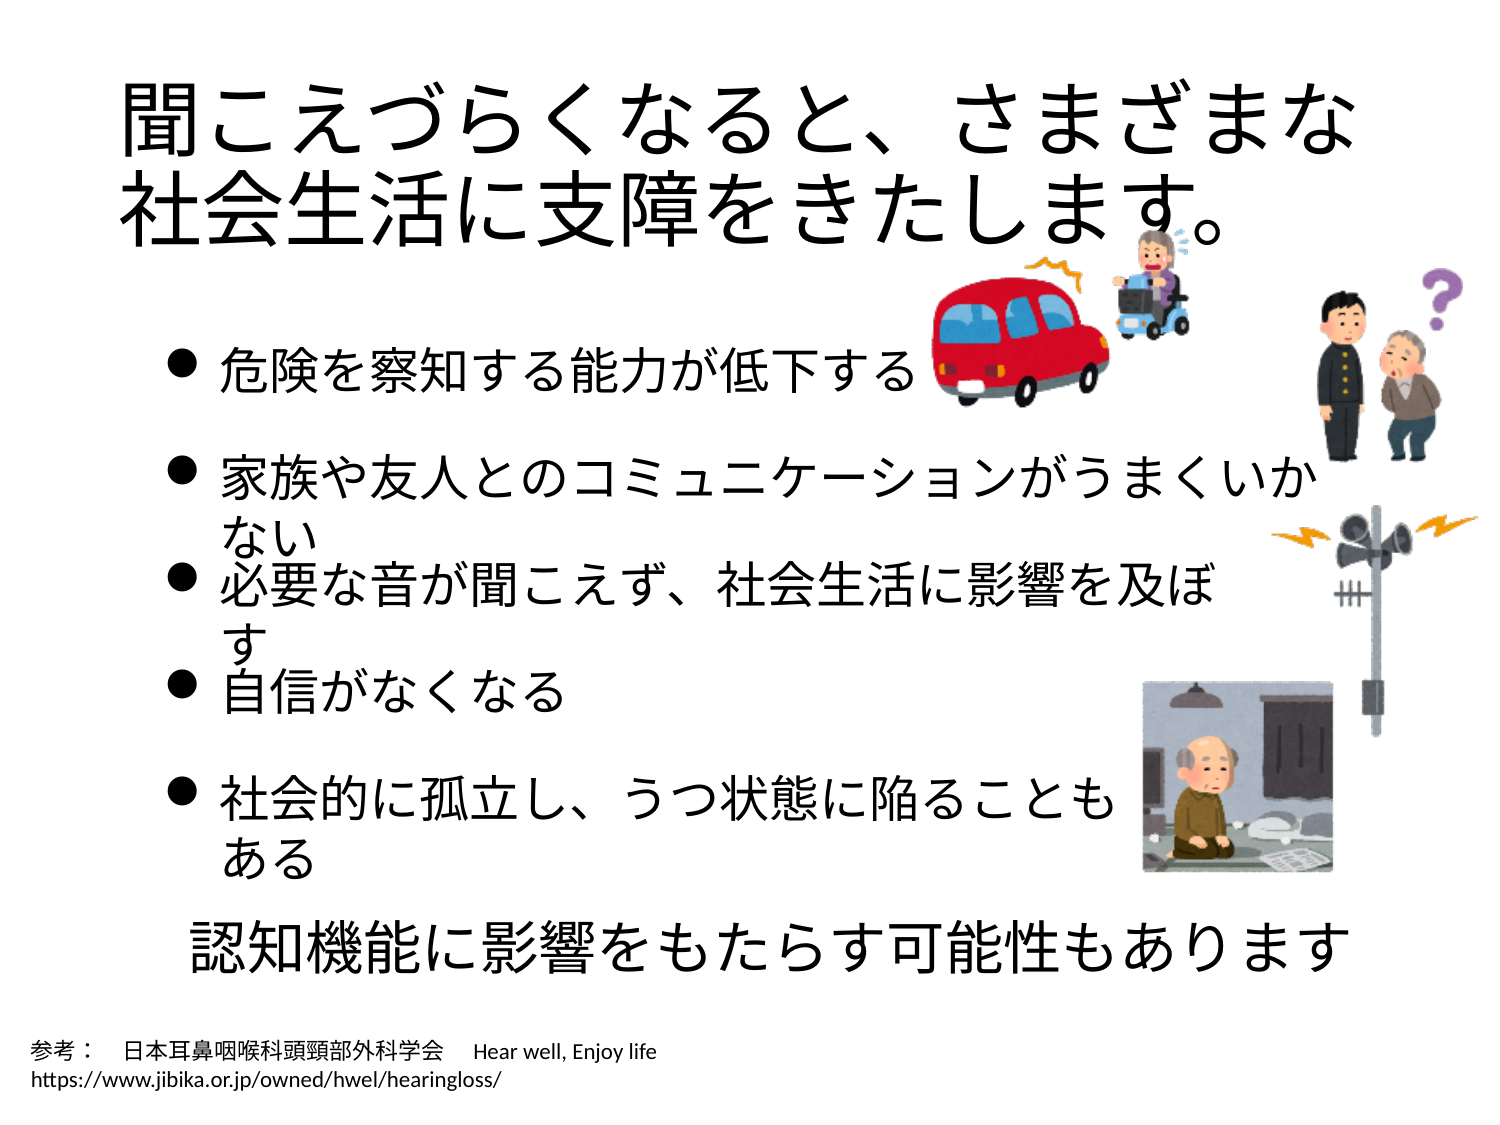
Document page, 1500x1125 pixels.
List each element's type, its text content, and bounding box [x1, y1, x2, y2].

picture [1136, 501, 1498, 880]
text_box 自信がなくなる [148, 681, 628, 728]
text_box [1308, 256, 1474, 466]
text_box 必要な音が聞こえず、社会生活に影響を及ぼす [148, 546, 1247, 681]
text_box 家族や友人とのコミュニケーションがうまくいかない [148, 439, 1343, 575]
picture [929, 217, 1194, 431]
text_box 認知機能に影響をもたらす可能性もあります [174, 903, 1369, 989]
text_box 危険を察知する能力が低下する [148, 332, 929, 408]
text_box 参考： 日本耳鼻咽喉科頭頸部外科学会 Hear well, Enjoy life https://www.jibika.or.jp/owned/hwel/hearingloss/ [16, 1029, 1484, 1100]
title 聞こえづらくなると、さまざまな社会生活に支障をきたします。 [103, 59, 1397, 278]
text_box 社会的に孤立し、うつ状態に陥ることもある [148, 759, 1178, 895]
